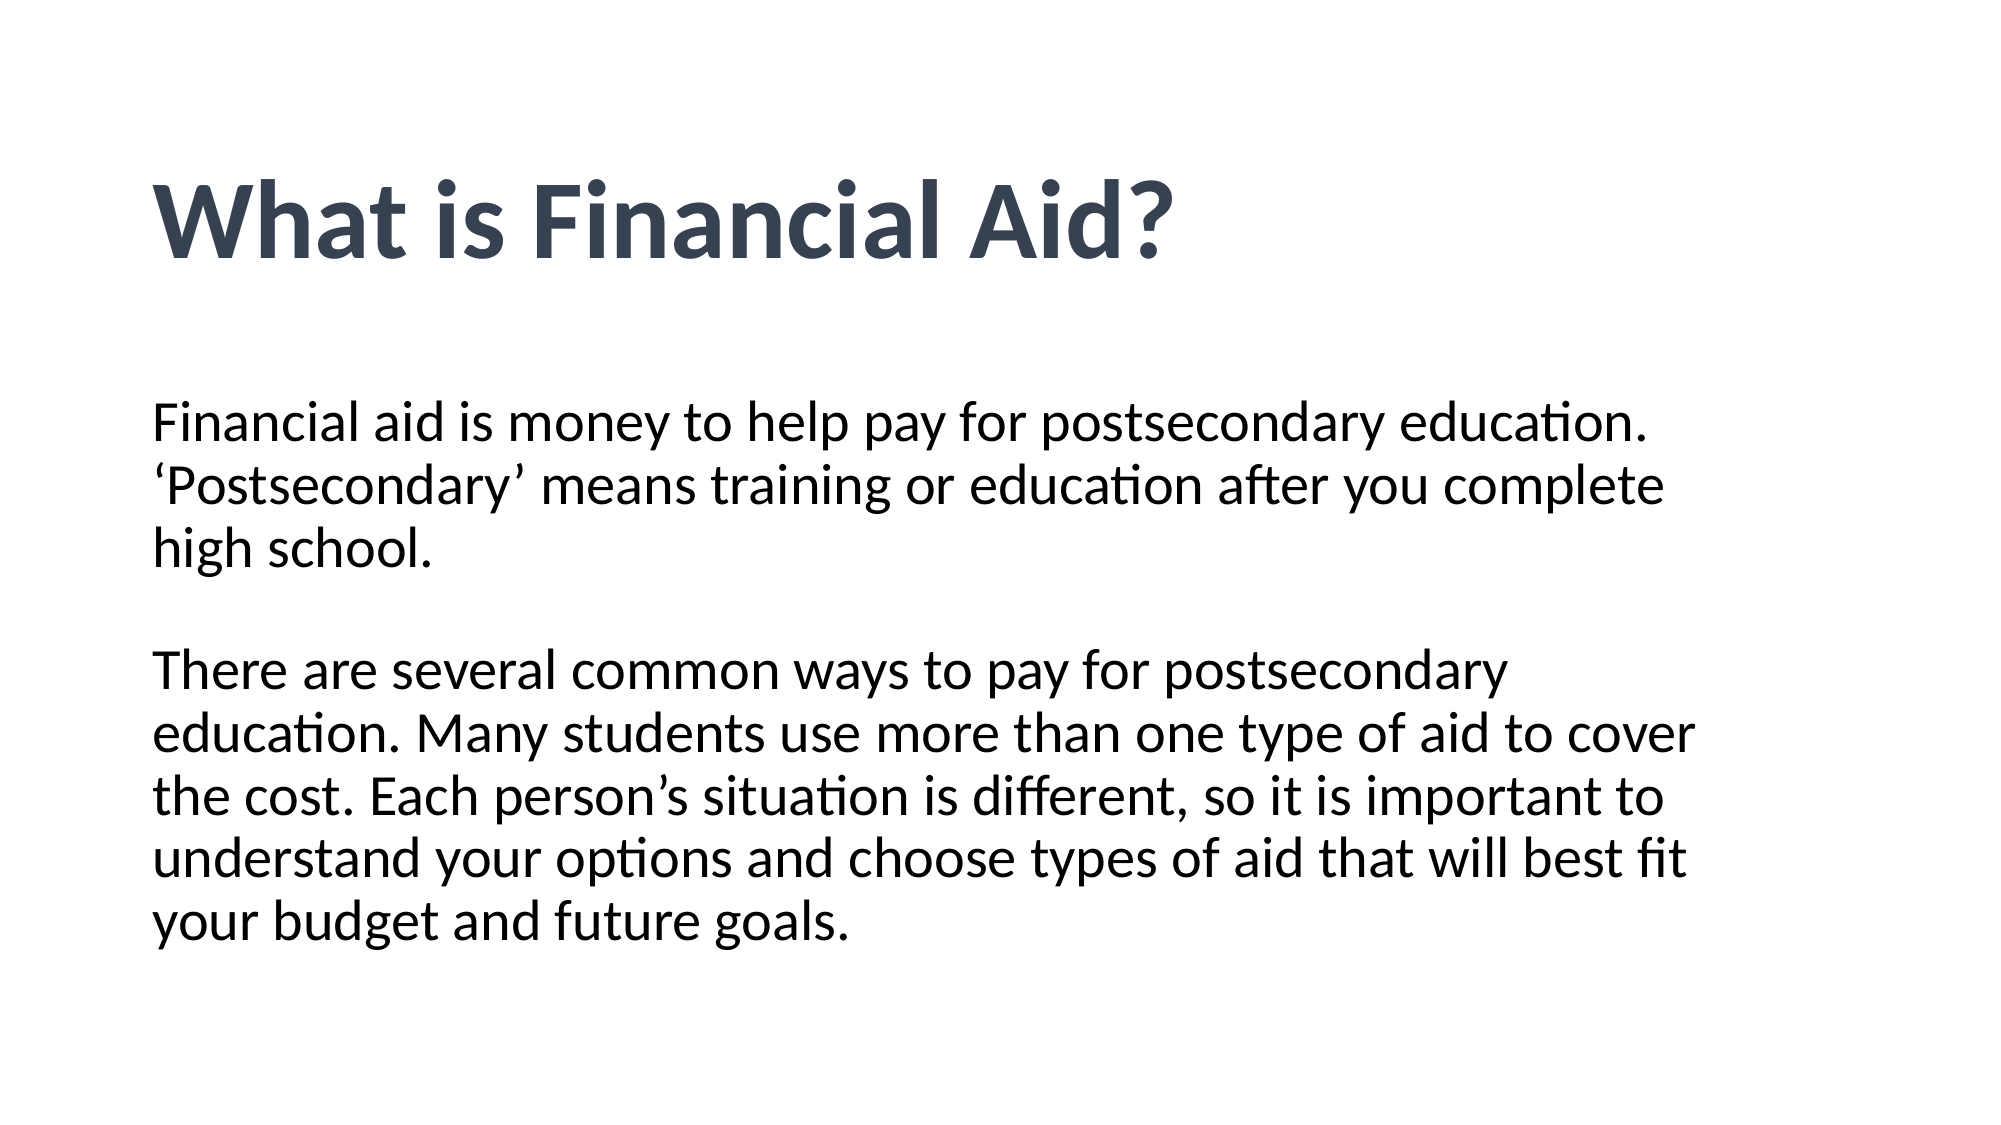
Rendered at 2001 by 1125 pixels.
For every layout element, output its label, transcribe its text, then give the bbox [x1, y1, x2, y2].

list Financial aid is money to help pay for postsecondary education. ‘Postsecondary’ means training or education after you complete high school. There are several common ways to pay for postsecondary education. Many students use more than one type of aid to cover the cost. Each person’s situation is different, so it is important to understand your options and choose types of aid that will best fit your budget and future goals. [137, 384, 1772, 1098]
title What is Financial Aid? [137, 113, 1863, 332]
